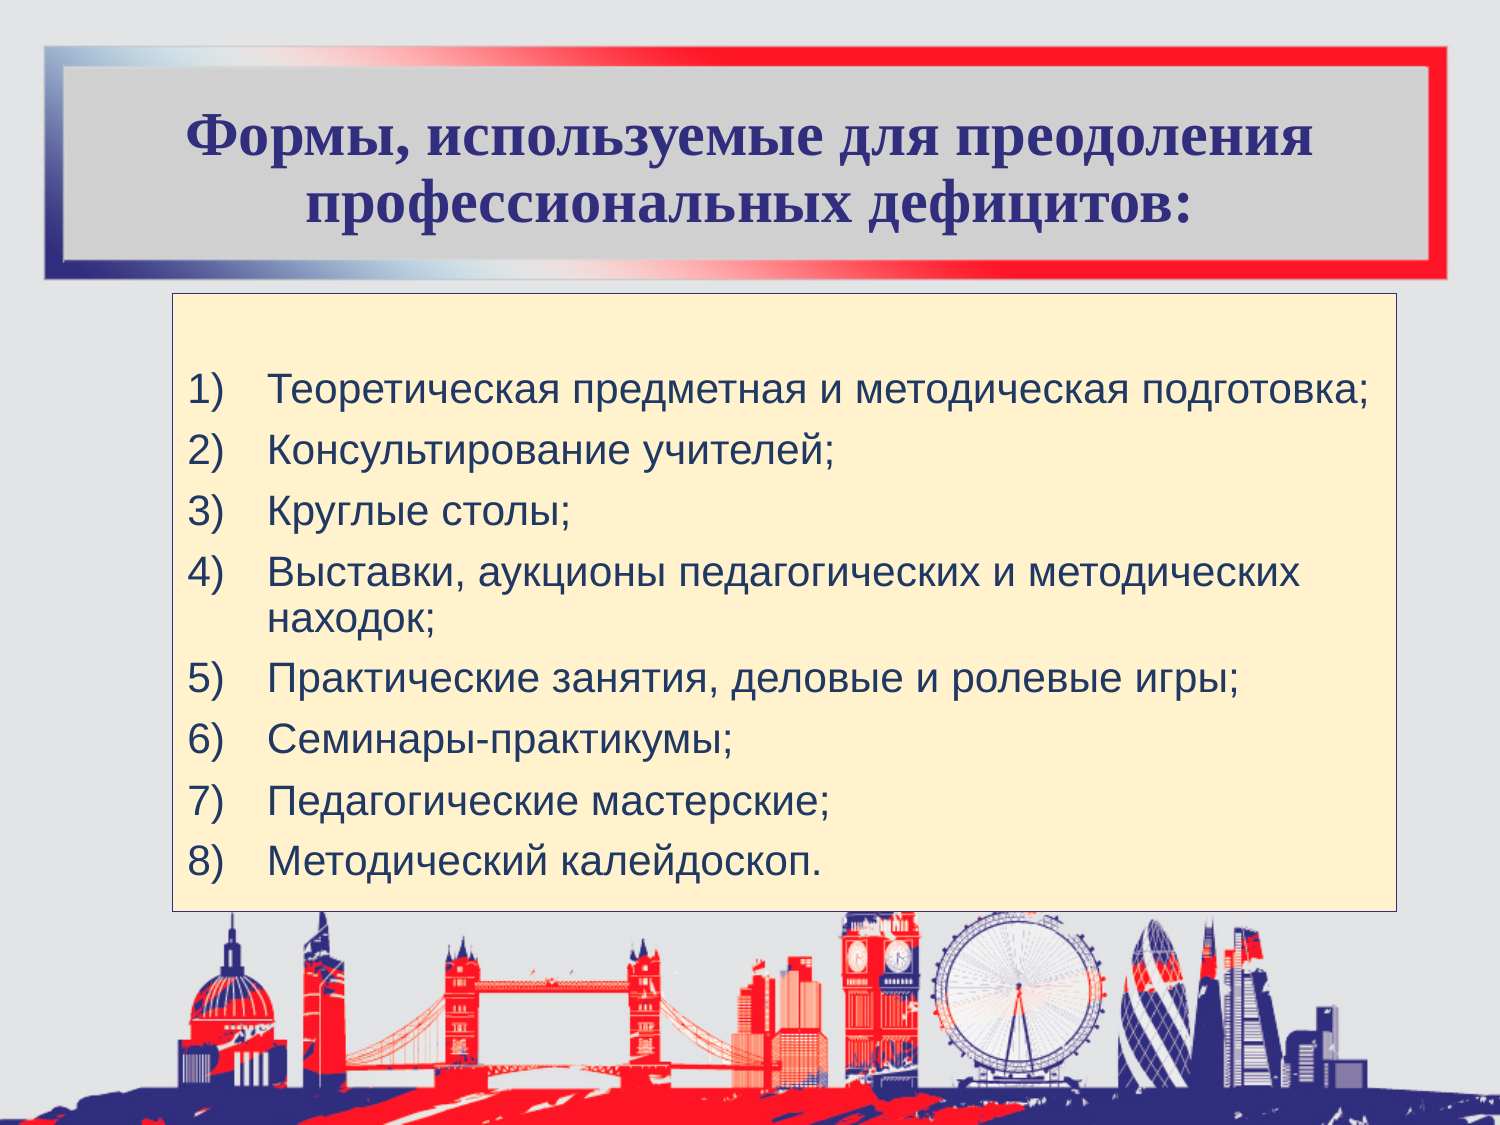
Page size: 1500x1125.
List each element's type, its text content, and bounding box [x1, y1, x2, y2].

picture [0, 0, 1500, 1125]
title Формы, используемые для преодоления профессиональных дефицитов: [103, 59, 1397, 278]
list Теоретическая предметная и методическая подготовка; Консультирование учителей; Круглые столы; Выставки, аукционы педагогических и методических находок; Практические занятия, деловые и ролевые игры; Семинары-практикумы; Педагогические мастерские; Методический калейдоскоп. [172, 293, 1397, 912]
